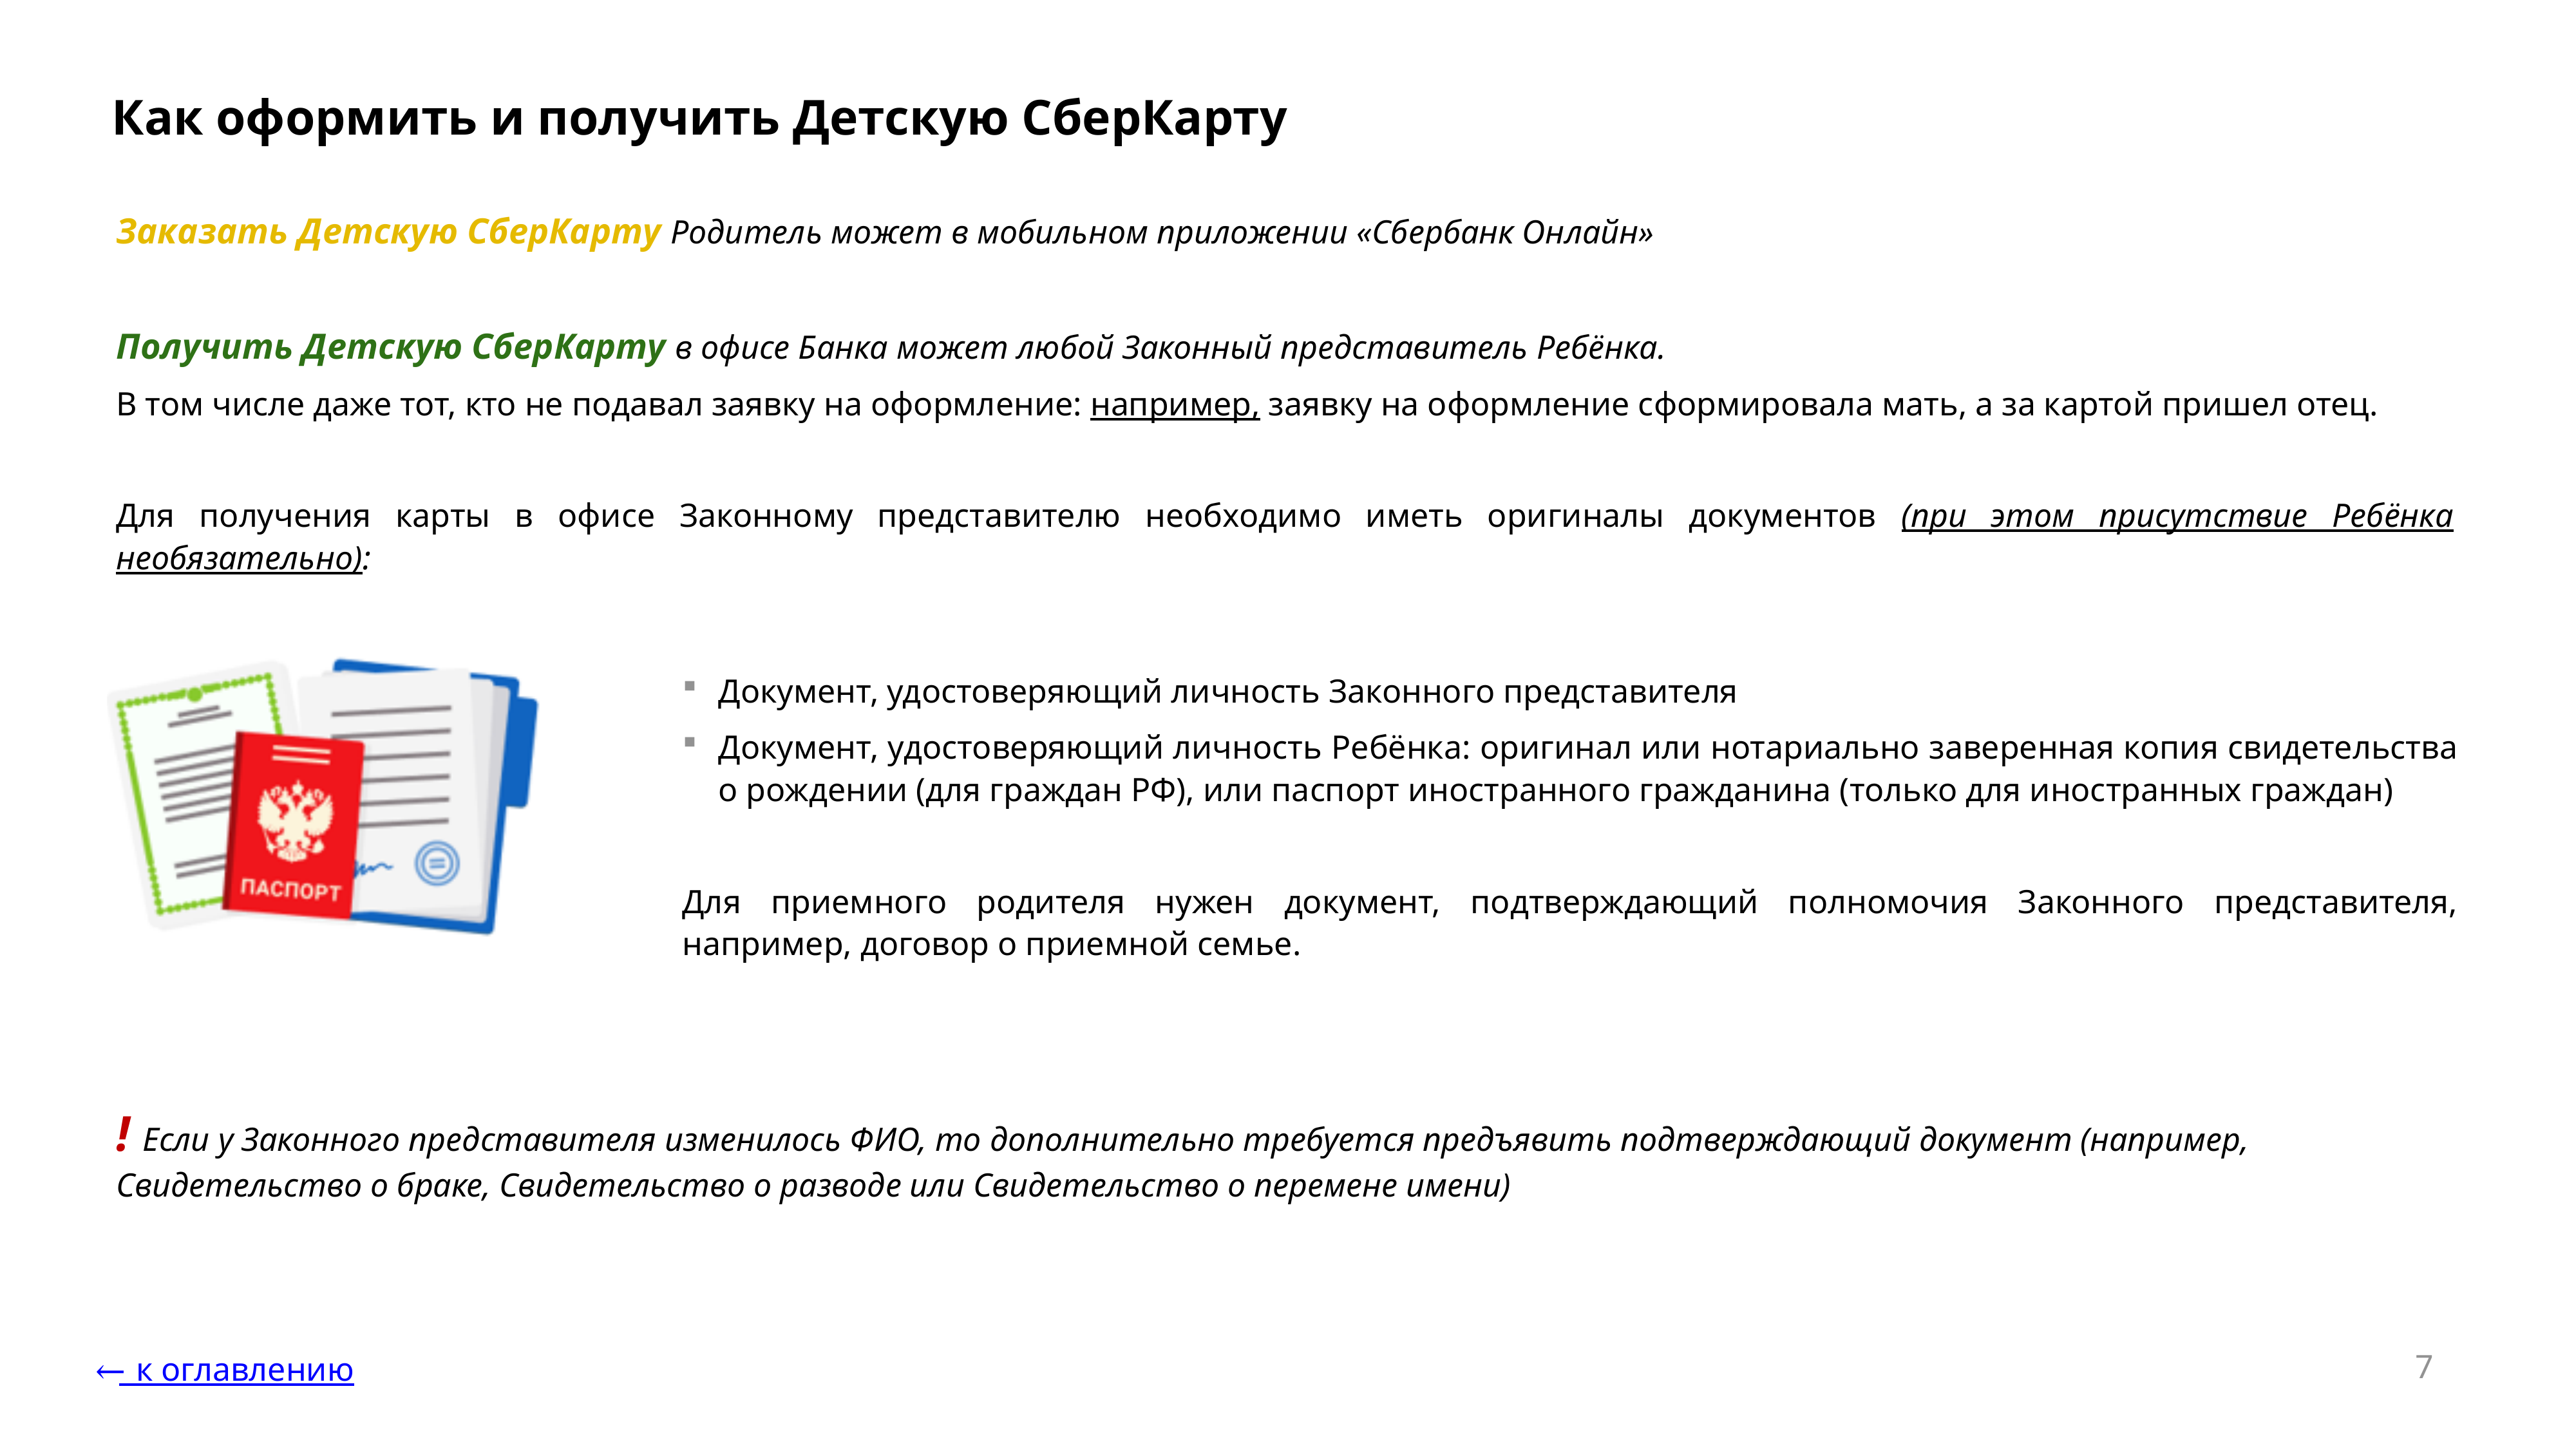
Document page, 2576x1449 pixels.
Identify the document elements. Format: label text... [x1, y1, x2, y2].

text_box Как оформить и получить Детскую СберКарту [106, 80, 2463, 150]
picture [107, 638, 577, 981]
text_box ! Если у Законного представителя изменилось ФИО, то дополнительно требуется предъявить подтверждающий документ (например, Свидетельство о браке, Свидетельство о разводе или Свидетельство о перемене имени) [106, 1092, 2424, 1208]
text_box Документ, удостоверяющий личность Законного представителя Документ, удостоверяющий личность Ребёнка: оригинал или нотариально заверенная копия свидетельства о рождении (для граждан РФ), или паспорт иностранного гражданина (только для иностранных граждан) Для приемного родителя нужен документ, подтверждающий полномочия Законного представителя, например, договор о приемной семье. [672, 662, 2468, 967]
text_box Заказать Детскую СберКарту Родитель может в мобильном приложении «Сбербанк Онлайн» Получить Детскую СберКарту в офисе Банка может любой Законный представитель Ребёнка. В том числе даже тот, кто не подавал заявку на оформление: например, заявку на оформление сформировала мать, а за картой пришел отец. Для получения карты в офисе Законному представителю необходимо иметь оригиналы документов (при этом присутствие Ребёнка необязательно): [106, 200, 2463, 637]
slide_number 7 [2409, 1346, 2439, 1396]
